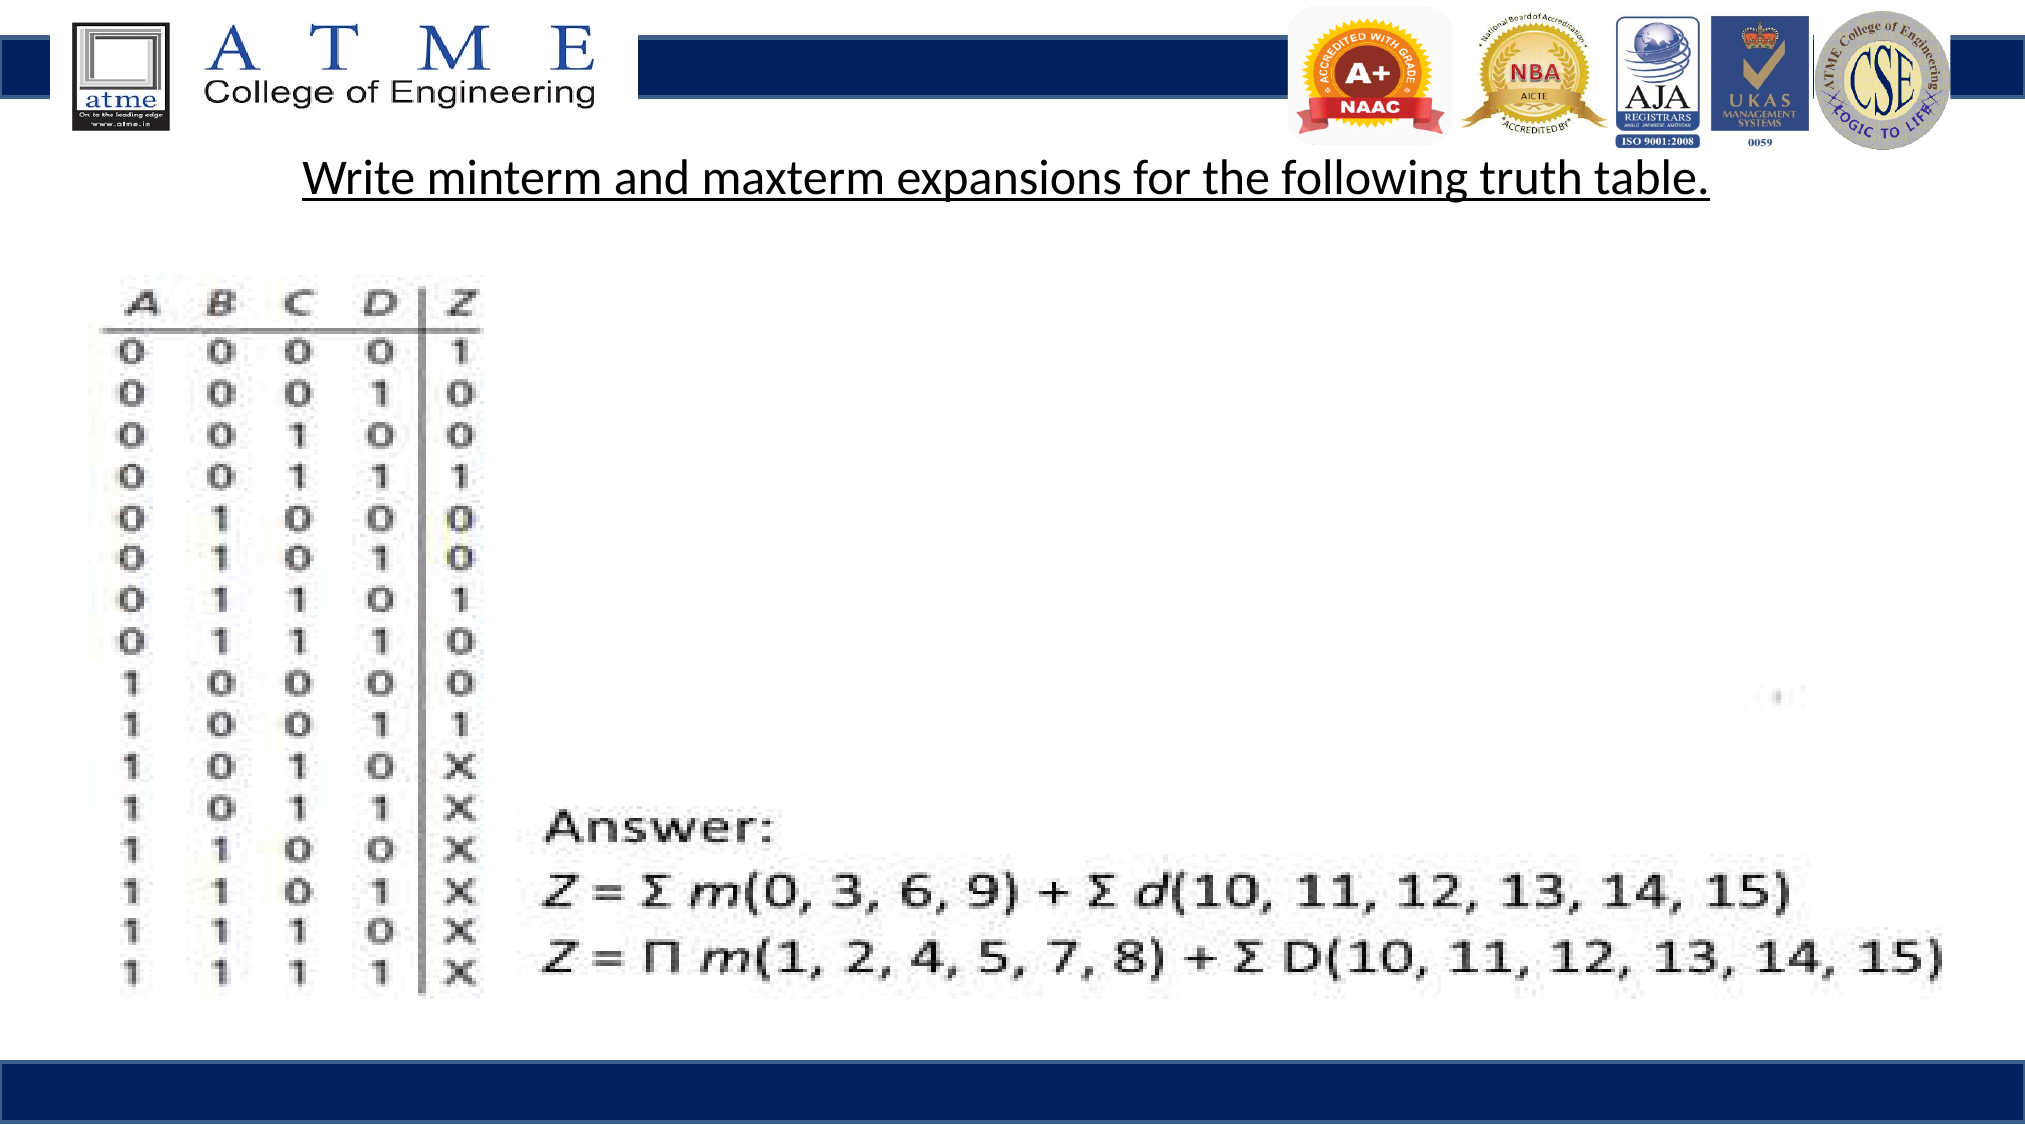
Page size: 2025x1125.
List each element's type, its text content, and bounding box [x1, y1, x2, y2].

picture [50, 0, 638, 150]
picture [1814, 9, 1951, 151]
title Write minterm and maxterm expansions for the following truth table. [275, 137, 1738, 274]
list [87, 274, 1951, 1001]
picture [1287, 6, 1813, 150]
